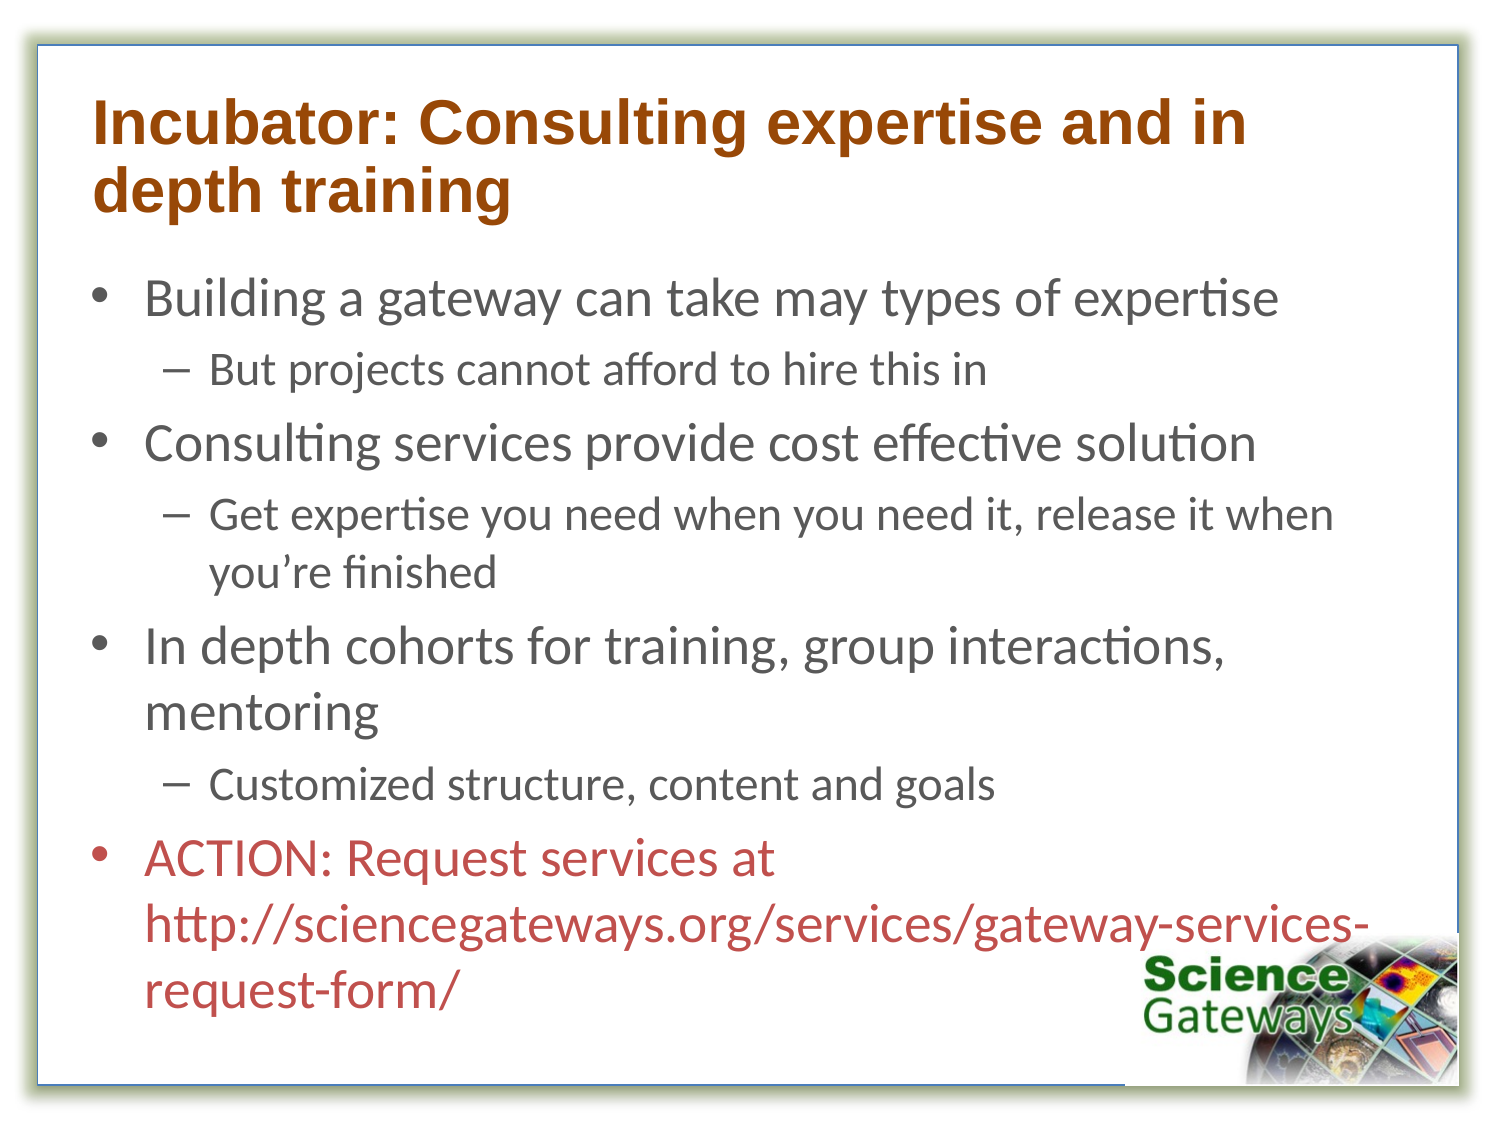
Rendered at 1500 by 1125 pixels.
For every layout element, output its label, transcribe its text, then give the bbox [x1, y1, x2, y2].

picture [1125, 933, 1459, 1086]
list Building a gateway can take may types of expertise But projects cannot afford to hire this in Consulting services provide cost effective solution Get expertise you need when you need it, release it when you’re finished In depth cohorts for training, group interactions, mentoring Customized structure, content and goals ACTION: Request services at http://sciencegateways.org/services/gateway-services-request-form/ [75, 253, 1425, 1037]
title Incubator: Consulting expertise and in depth training [77, 80, 1428, 234]
